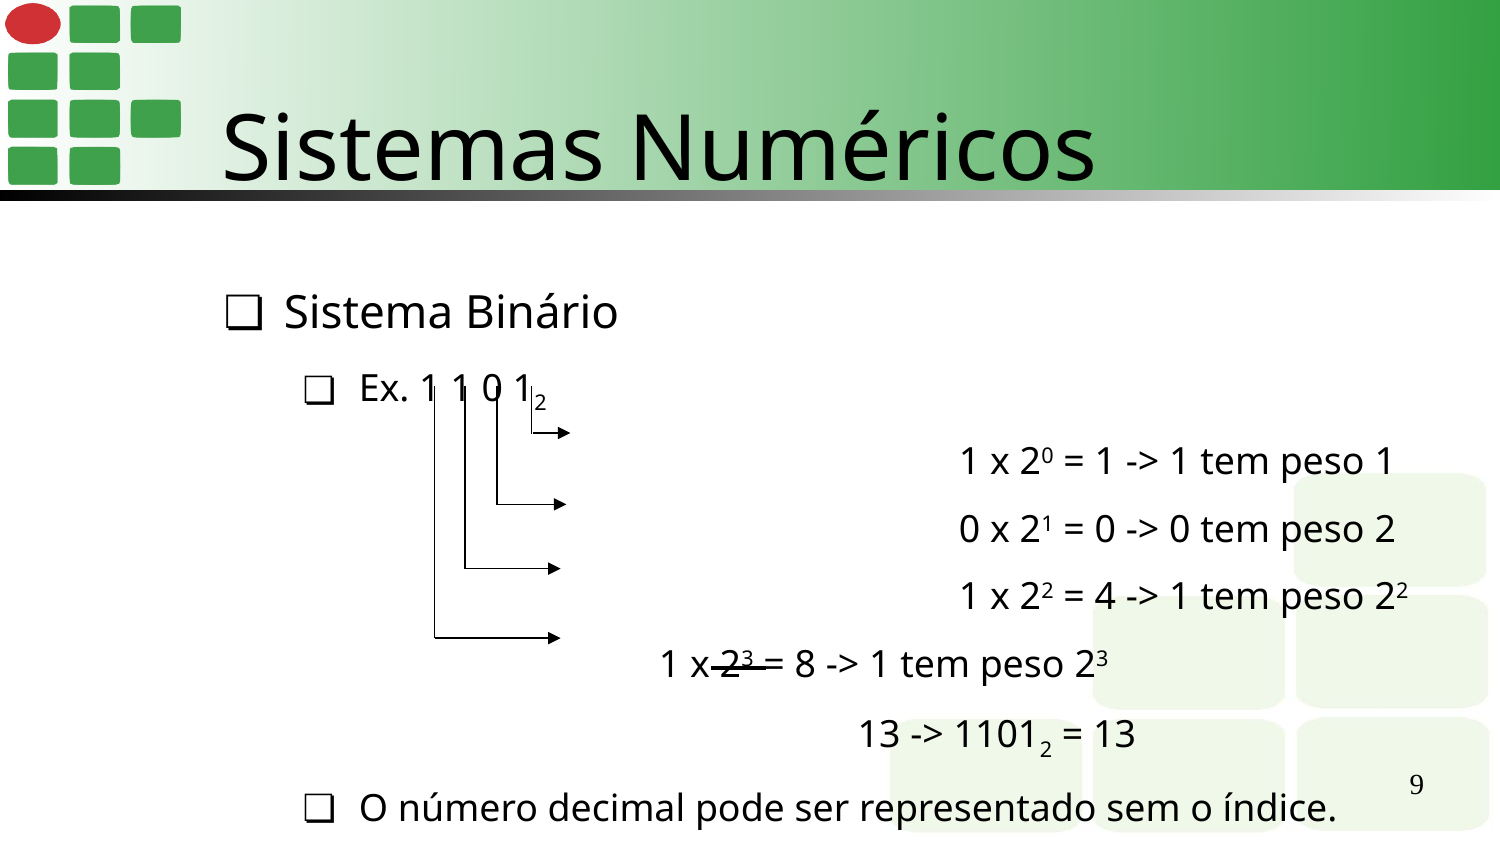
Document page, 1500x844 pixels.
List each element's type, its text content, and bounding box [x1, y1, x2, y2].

slide_number ‹#› [1075, 768, 1425, 827]
picture [5, 3, 181, 185]
text_box Sistema Binário Ex. 1 1 0 12 1 x 20 = 1 -> 1 tem peso 1 0 x 21 = 0 -> 0 tem peso 2 1 x 22 = 4 -> 1 tem peso 22 1 x 23 = 8 -> 1 tem peso 23 13 -> 11012 = 13 O número decimal pode ser representado sem o índice. [193, 248, 1469, 809]
text_box Sistemas Numéricos [206, 26, 1468, 207]
picture [803, 441, 1495, 835]
